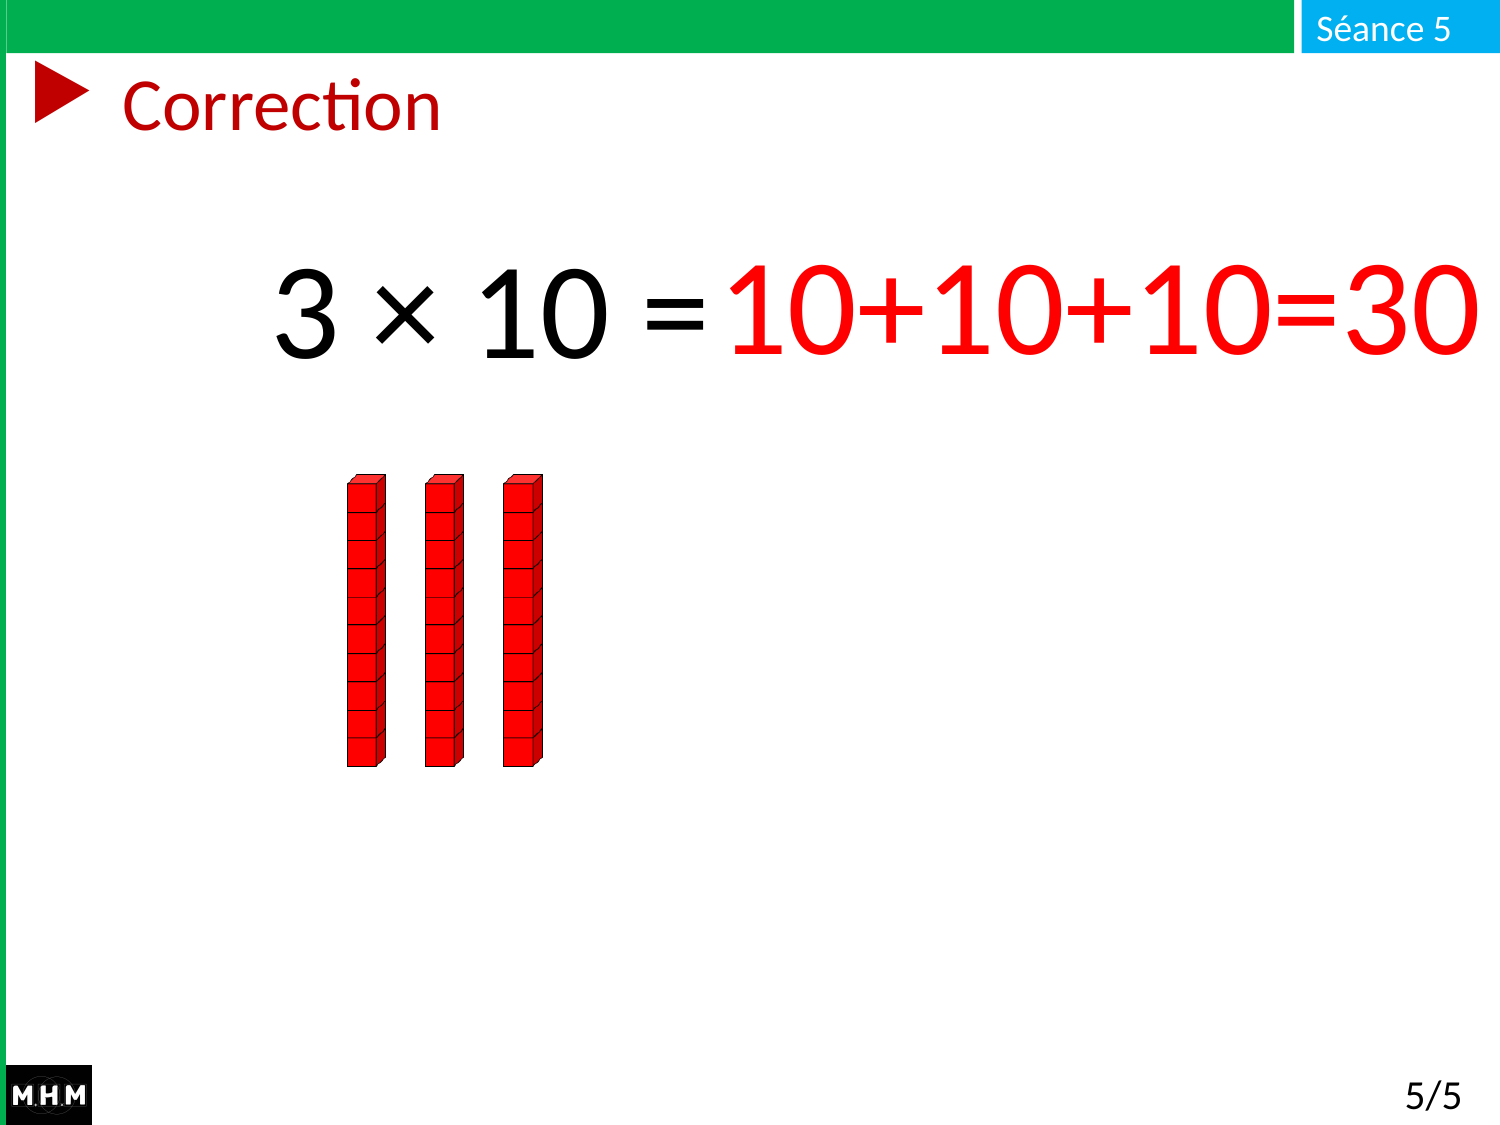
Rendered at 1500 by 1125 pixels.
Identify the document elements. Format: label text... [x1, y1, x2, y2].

picture [501, 472, 546, 769]
text_box 10+10+10=30 [716, 209, 1484, 390]
title Correction [13, 58, 1397, 154]
picture [423, 472, 467, 769]
picture [344, 472, 389, 769]
text_box 3 × 10 = … [144, 201, 995, 396]
text_box 5/5 [1389, 1066, 1500, 1125]
picture [6, 1065, 92, 1125]
